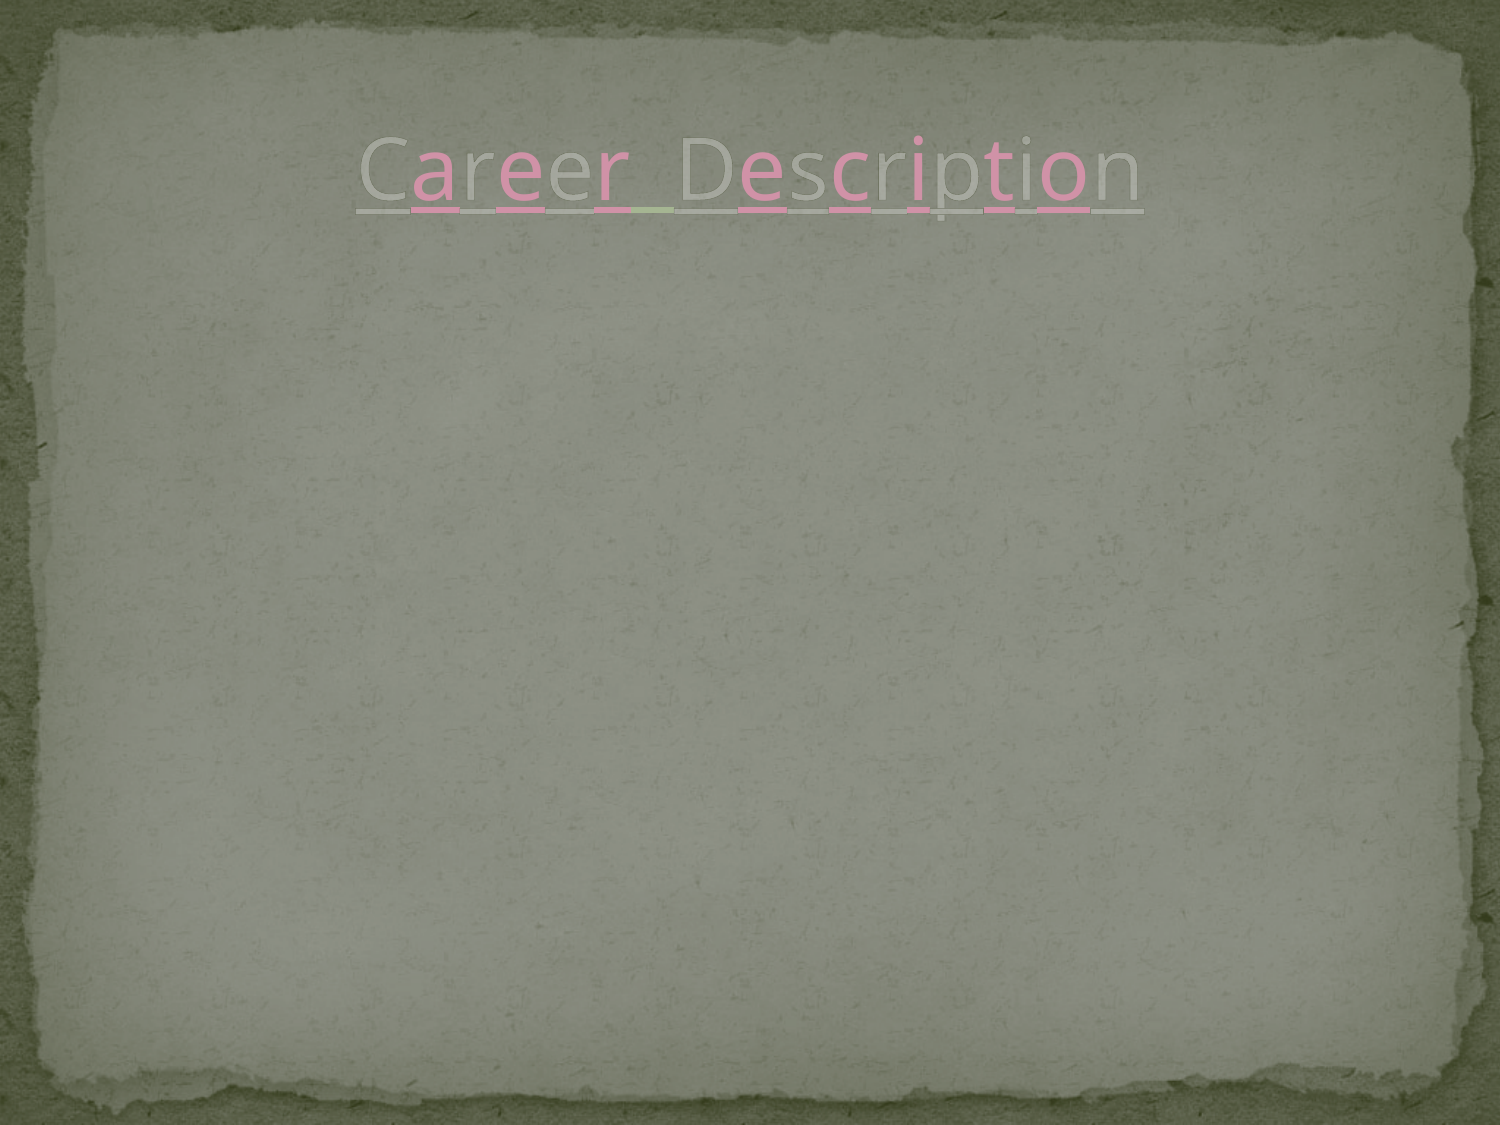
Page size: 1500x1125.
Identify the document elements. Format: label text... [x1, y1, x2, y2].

title Career Description [74, 24, 1425, 225]
